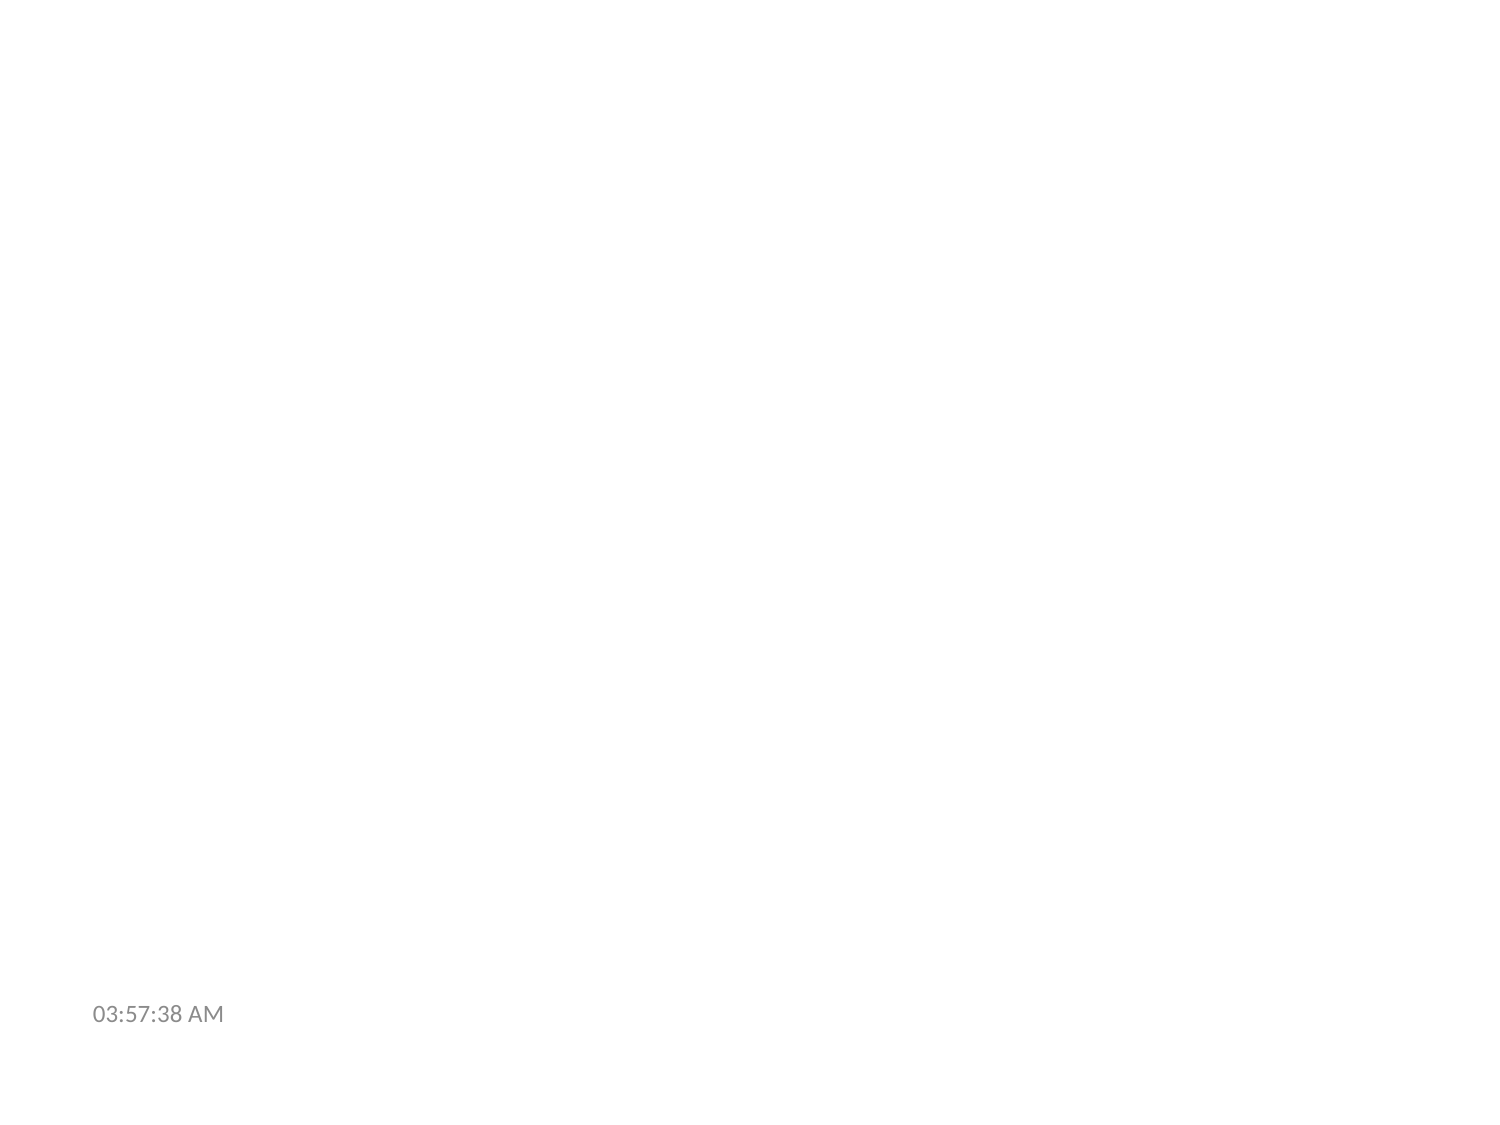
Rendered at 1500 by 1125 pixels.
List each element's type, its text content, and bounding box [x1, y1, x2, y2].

text_box 3:35:09 PM [77, 982, 428, 1043]
